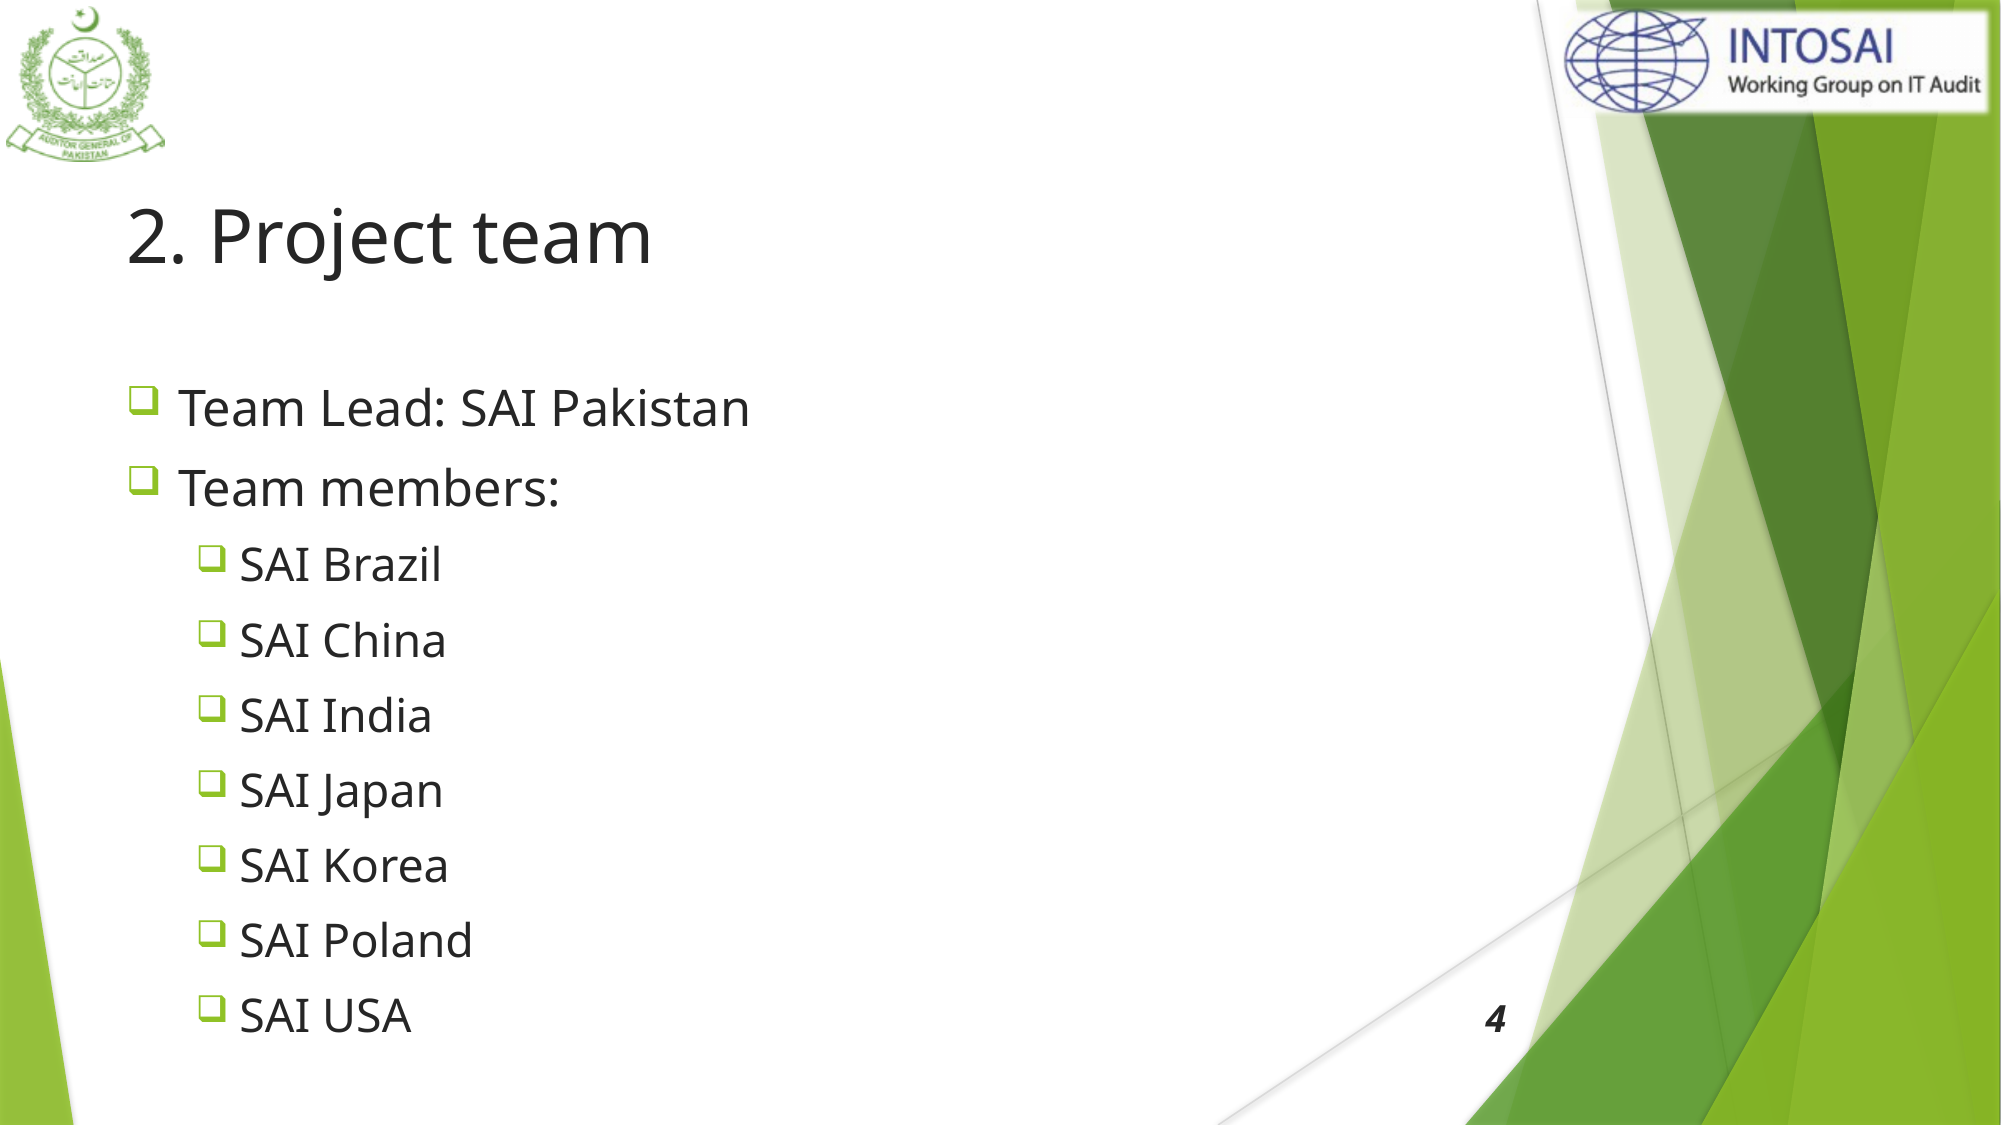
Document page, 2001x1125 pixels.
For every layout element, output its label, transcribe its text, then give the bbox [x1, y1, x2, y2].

title 2. Project team [111, 180, 1522, 368]
slide_number 4 [1409, 991, 1522, 1051]
picture [1567, 13, 1985, 111]
list Team Lead: SAI Pakistan Team members: SAI Brazil SAI China SAI India SAI Japan SAI Korea SAI Poland SAI USA [111, 368, 1522, 1051]
